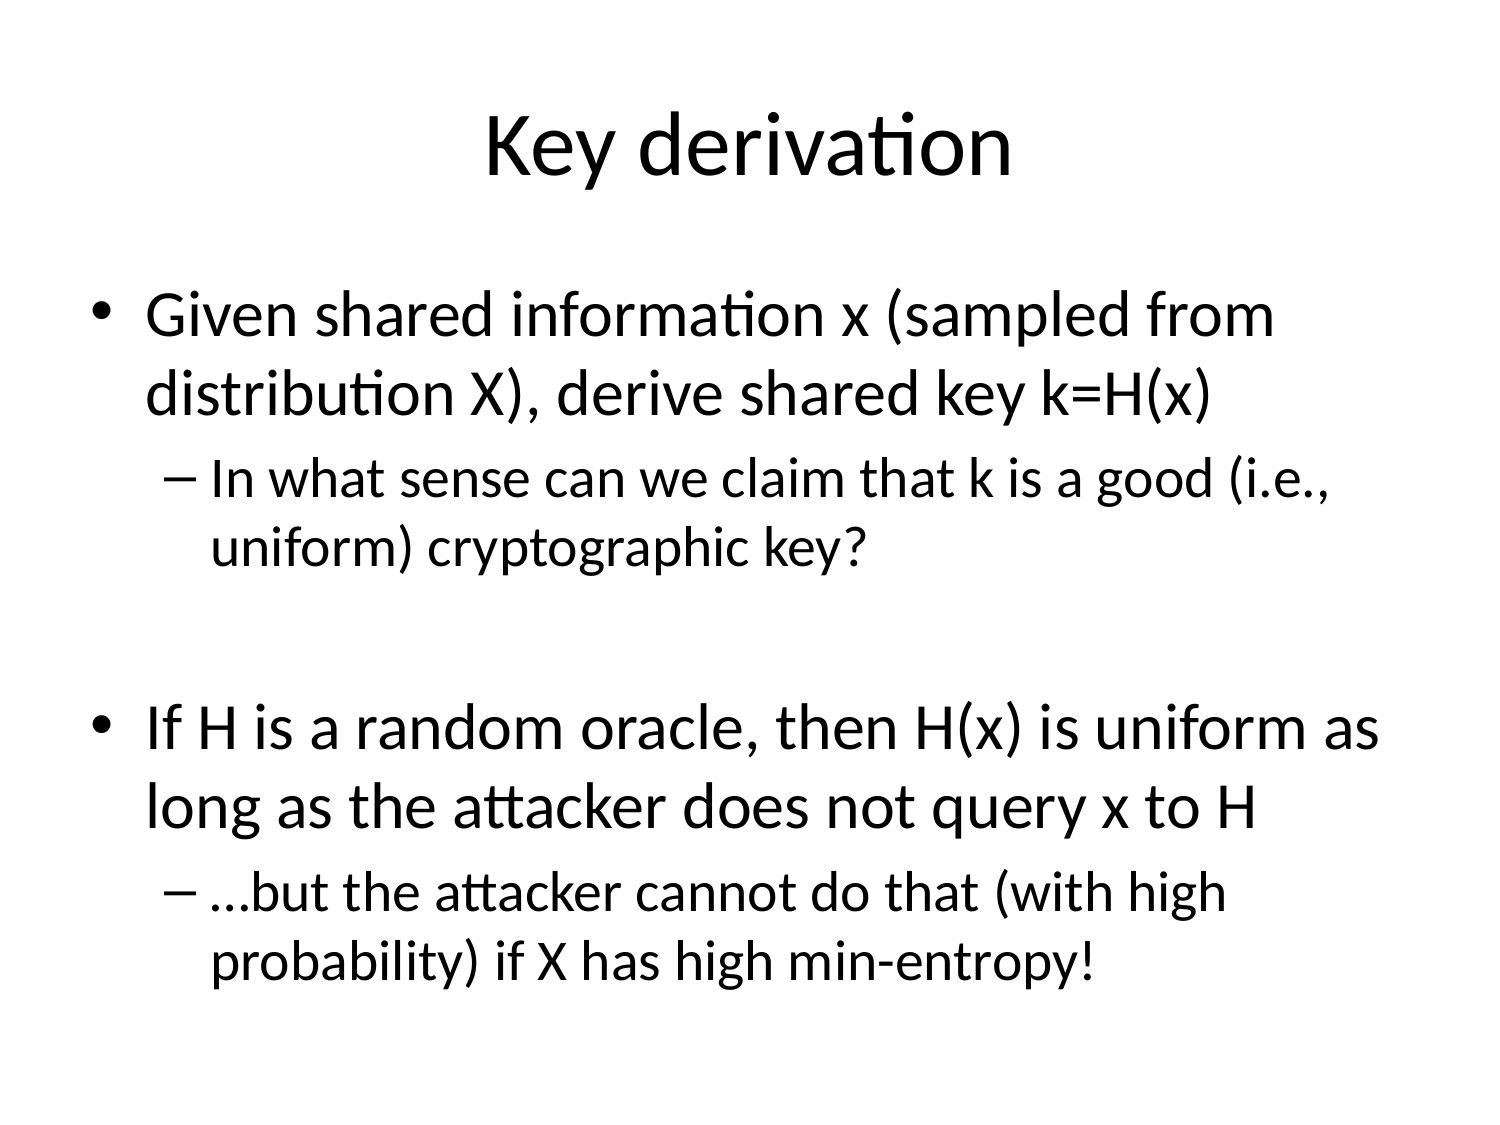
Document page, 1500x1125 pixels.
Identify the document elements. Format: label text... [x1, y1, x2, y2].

list Given shared information x (sampled from distribution X), derive shared key k=H(x) In what sense can we claim that k is a good (i.e., uniform) cryptographic key? If H is a random oracle, then H(x) is uniform as long as the attacker does not query x to H …but the attacker cannot do that (with high probability) if X has high min-entropy! [75, 262, 1425, 1005]
title Key derivation [75, 45, 1425, 233]
